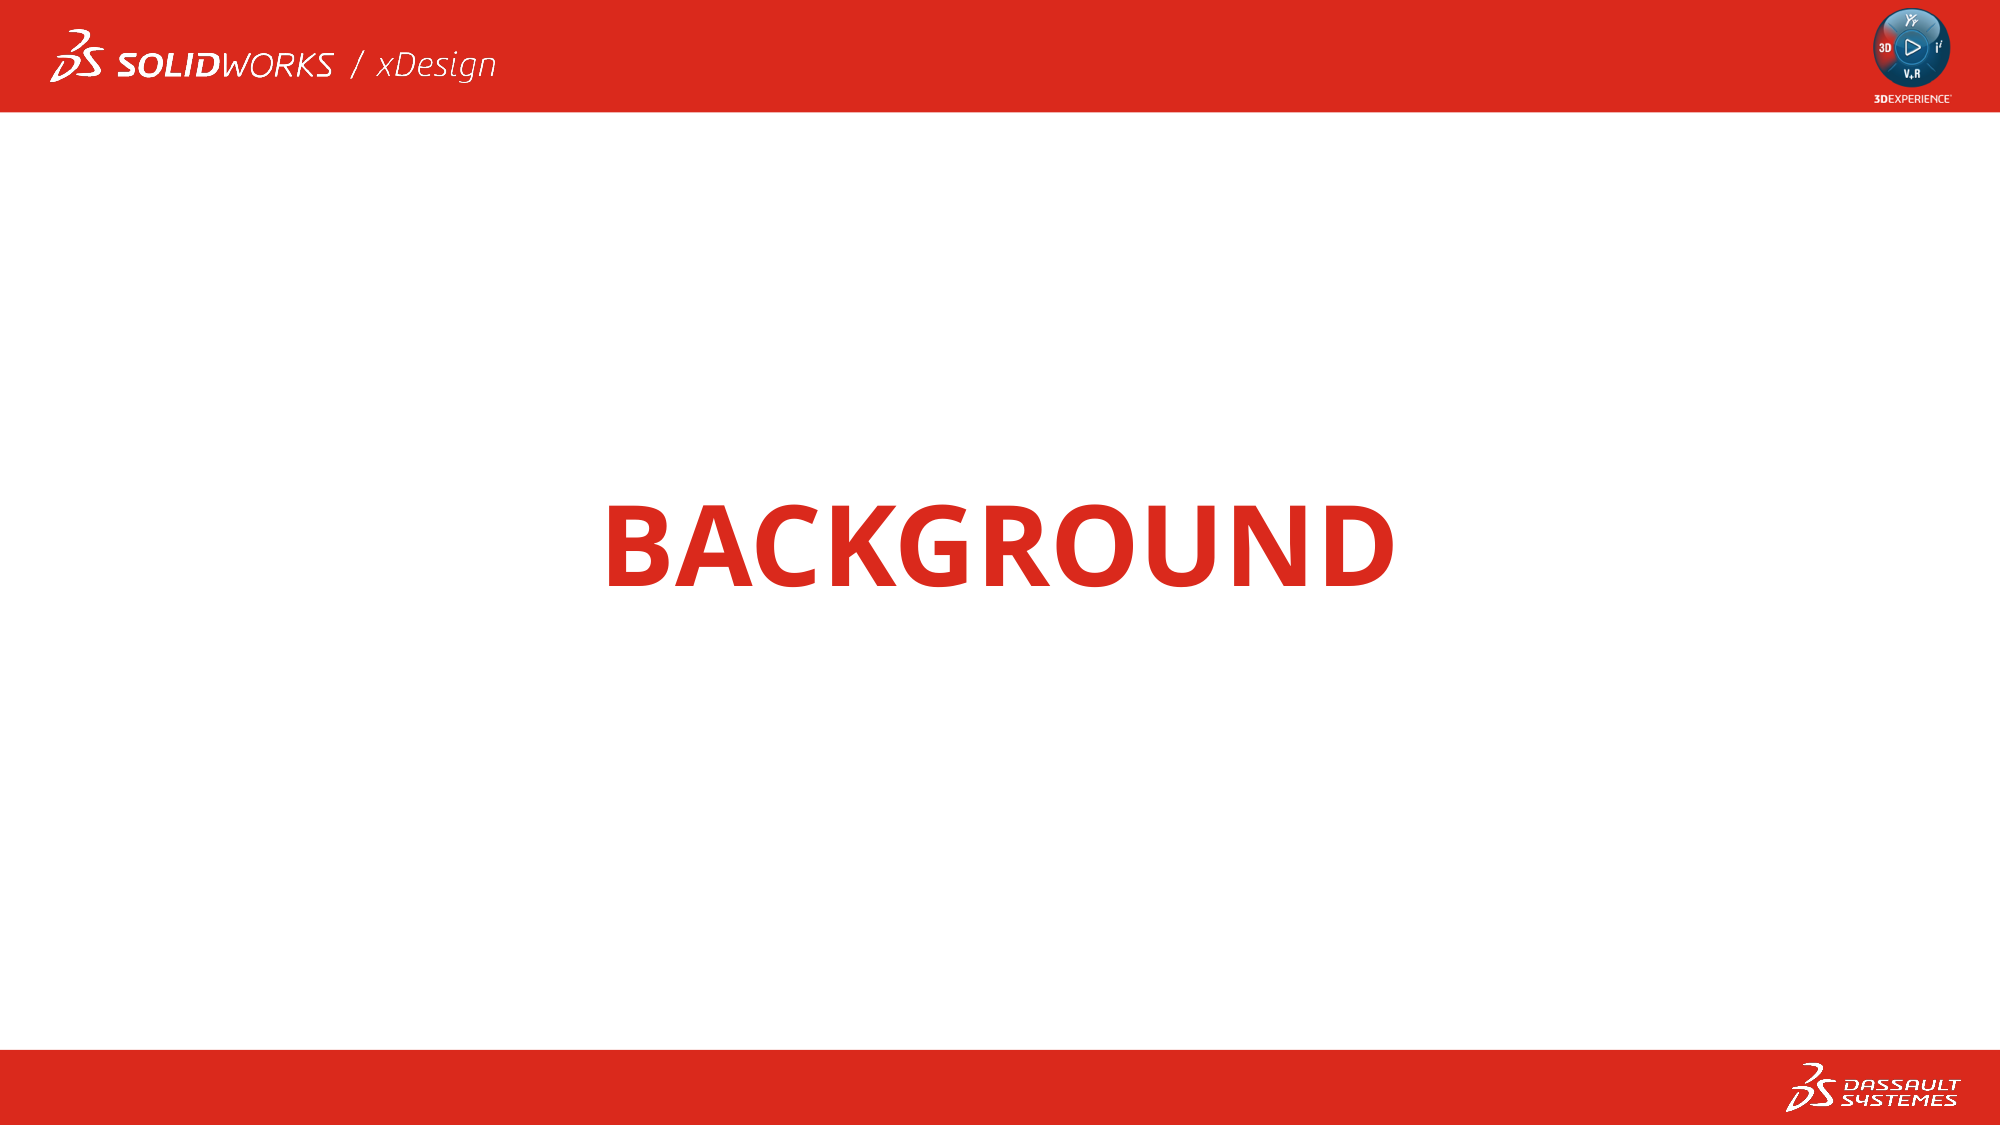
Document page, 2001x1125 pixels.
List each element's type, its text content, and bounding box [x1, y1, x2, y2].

picture [50, 29, 495, 83]
picture [1782, 1058, 1964, 1116]
text_box BACKGROUND [502, 468, 1498, 657]
picture [1870, 6, 1953, 106]
